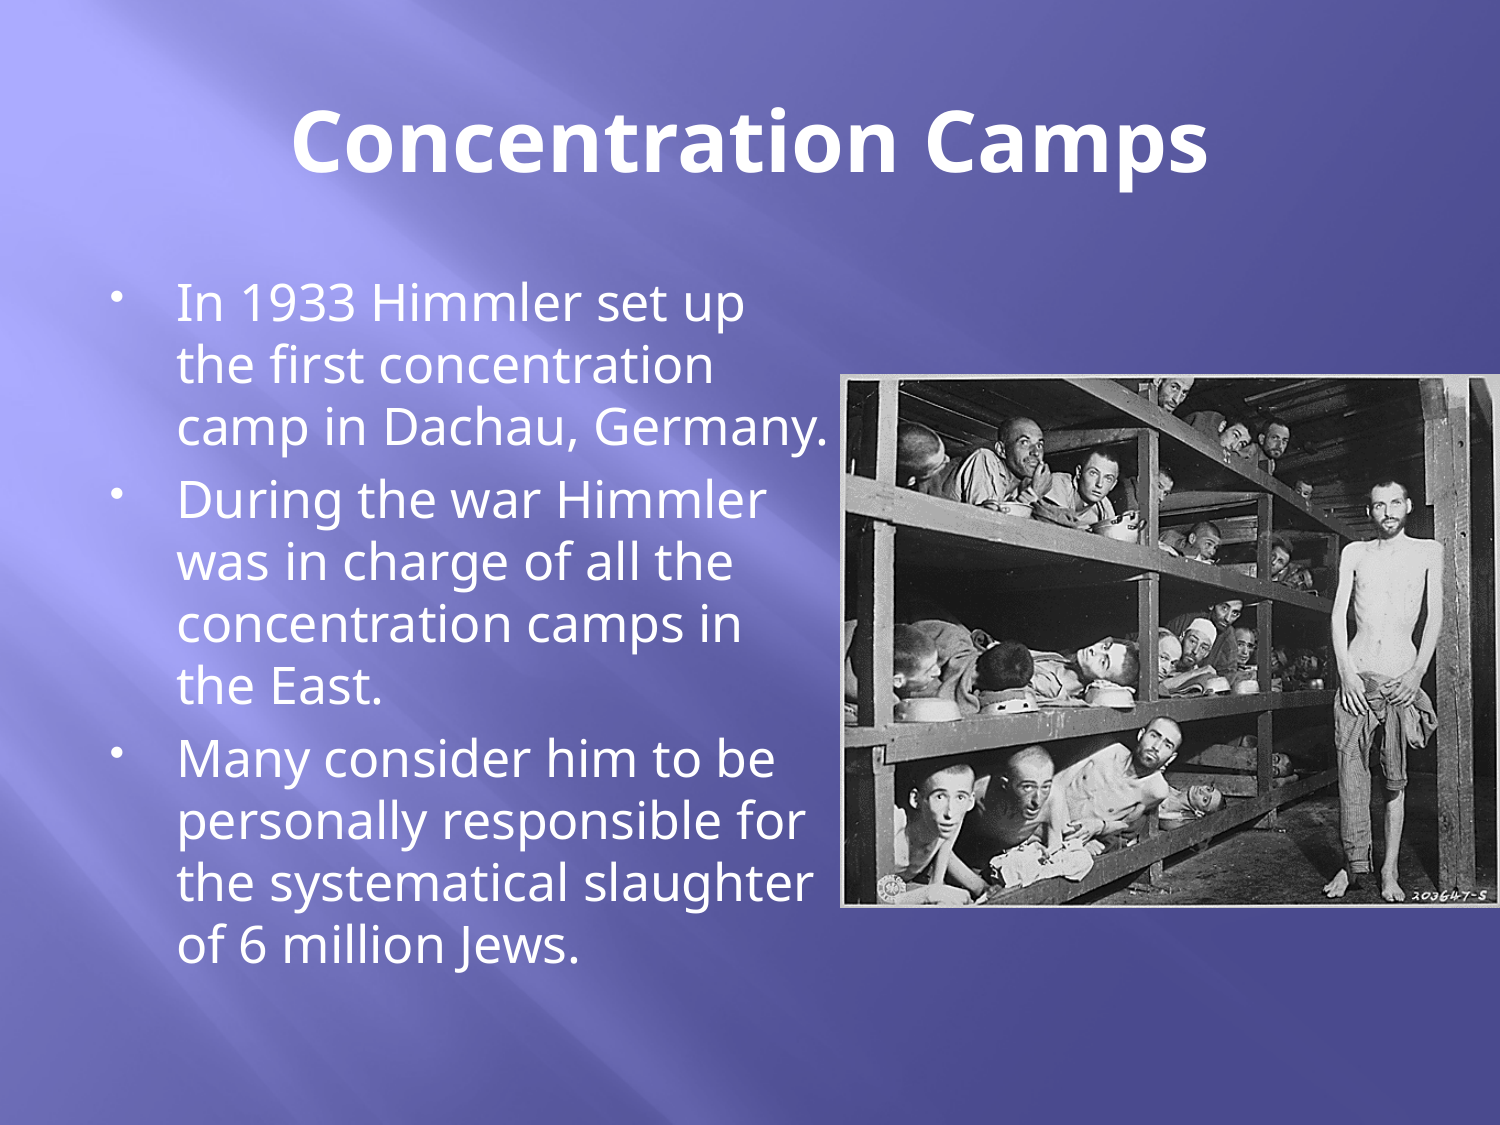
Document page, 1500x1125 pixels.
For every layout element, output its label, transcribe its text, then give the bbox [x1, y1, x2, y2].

picture [840, 374, 1500, 908]
list In 1933 Himmler set up the first concentration camp in Dachau, Germany. During the war Himmler was in charge of all the concentration camps in the East. Many consider him to be personally responsible for the systematical slaughter of 6 million Jews. [75, 262, 850, 1035]
title Concentration Camps [75, 45, 1425, 233]
